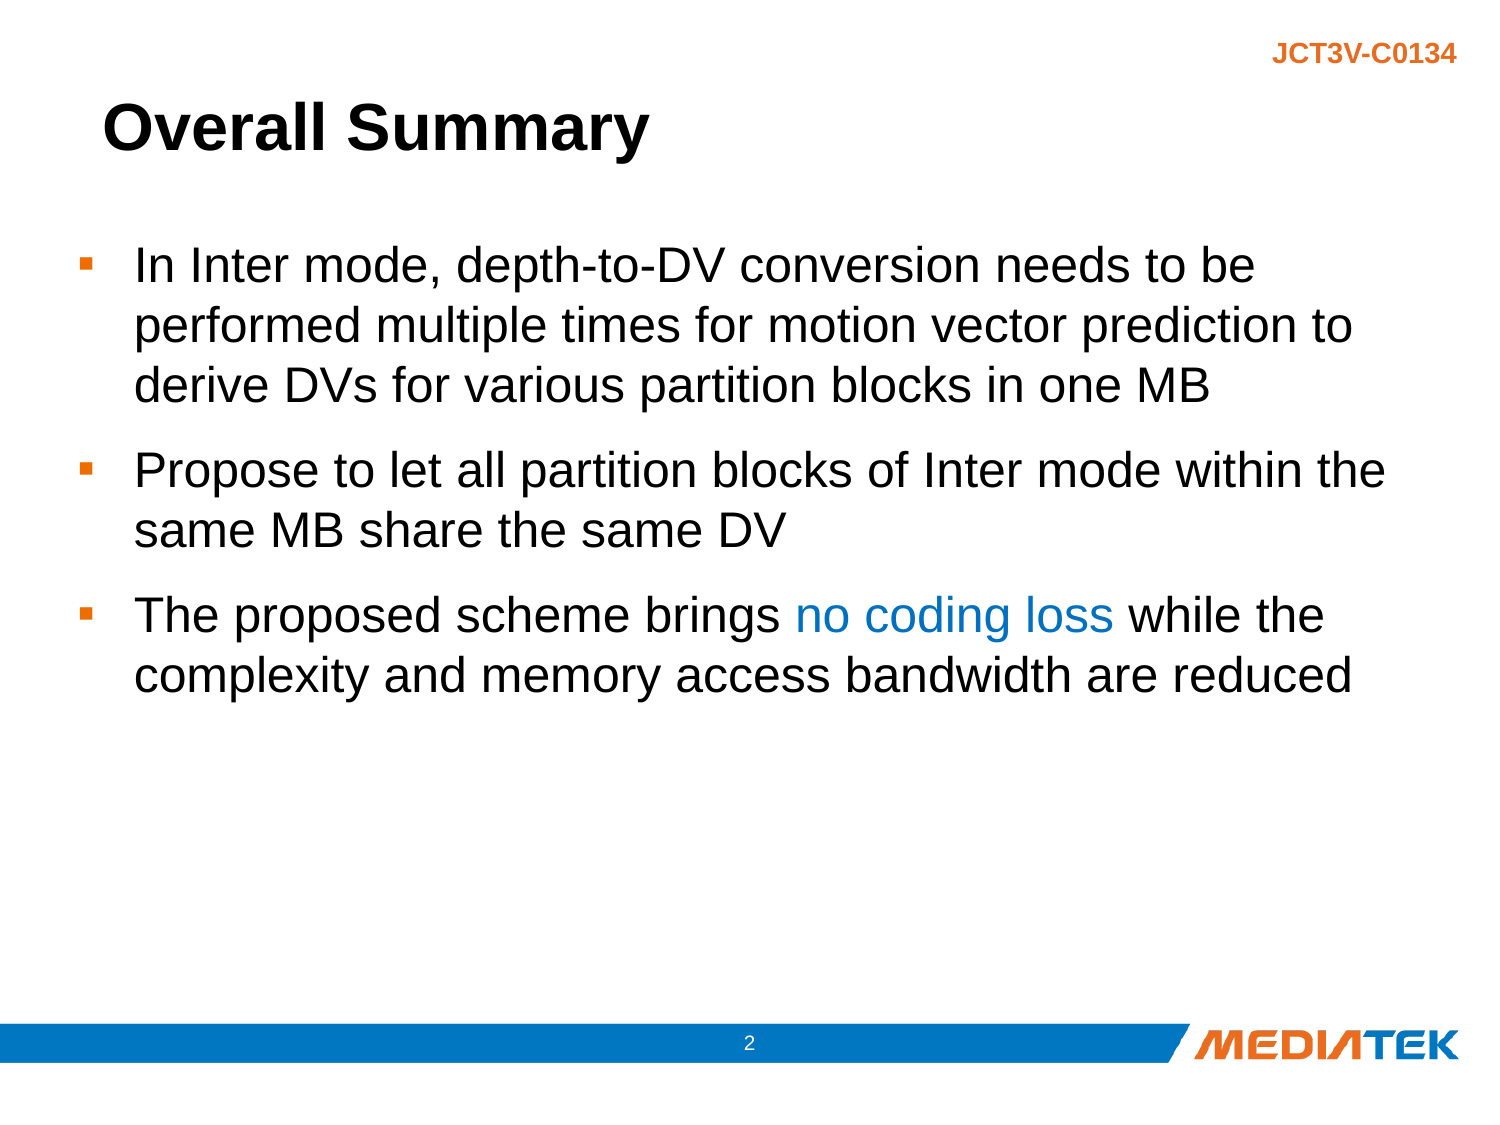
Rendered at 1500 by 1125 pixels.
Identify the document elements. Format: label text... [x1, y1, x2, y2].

picture [789, 1023, 1459, 1063]
title Overall Summary [87, 46, 1410, 201]
list In Inter mode, depth-to-DV conversion needs to be performed multiple times for motion vector prediction to derive DVs for various partition blocks in one MB Propose to let all partition blocks of Inter mode within the same MB share the same DV The proposed scheme brings no coding loss while the complexity and memory access bandwidth are reduced [62, 224, 1424, 1051]
picture [0, 1023, 711, 1063]
slide_number 1 [711, 1022, 789, 1090]
